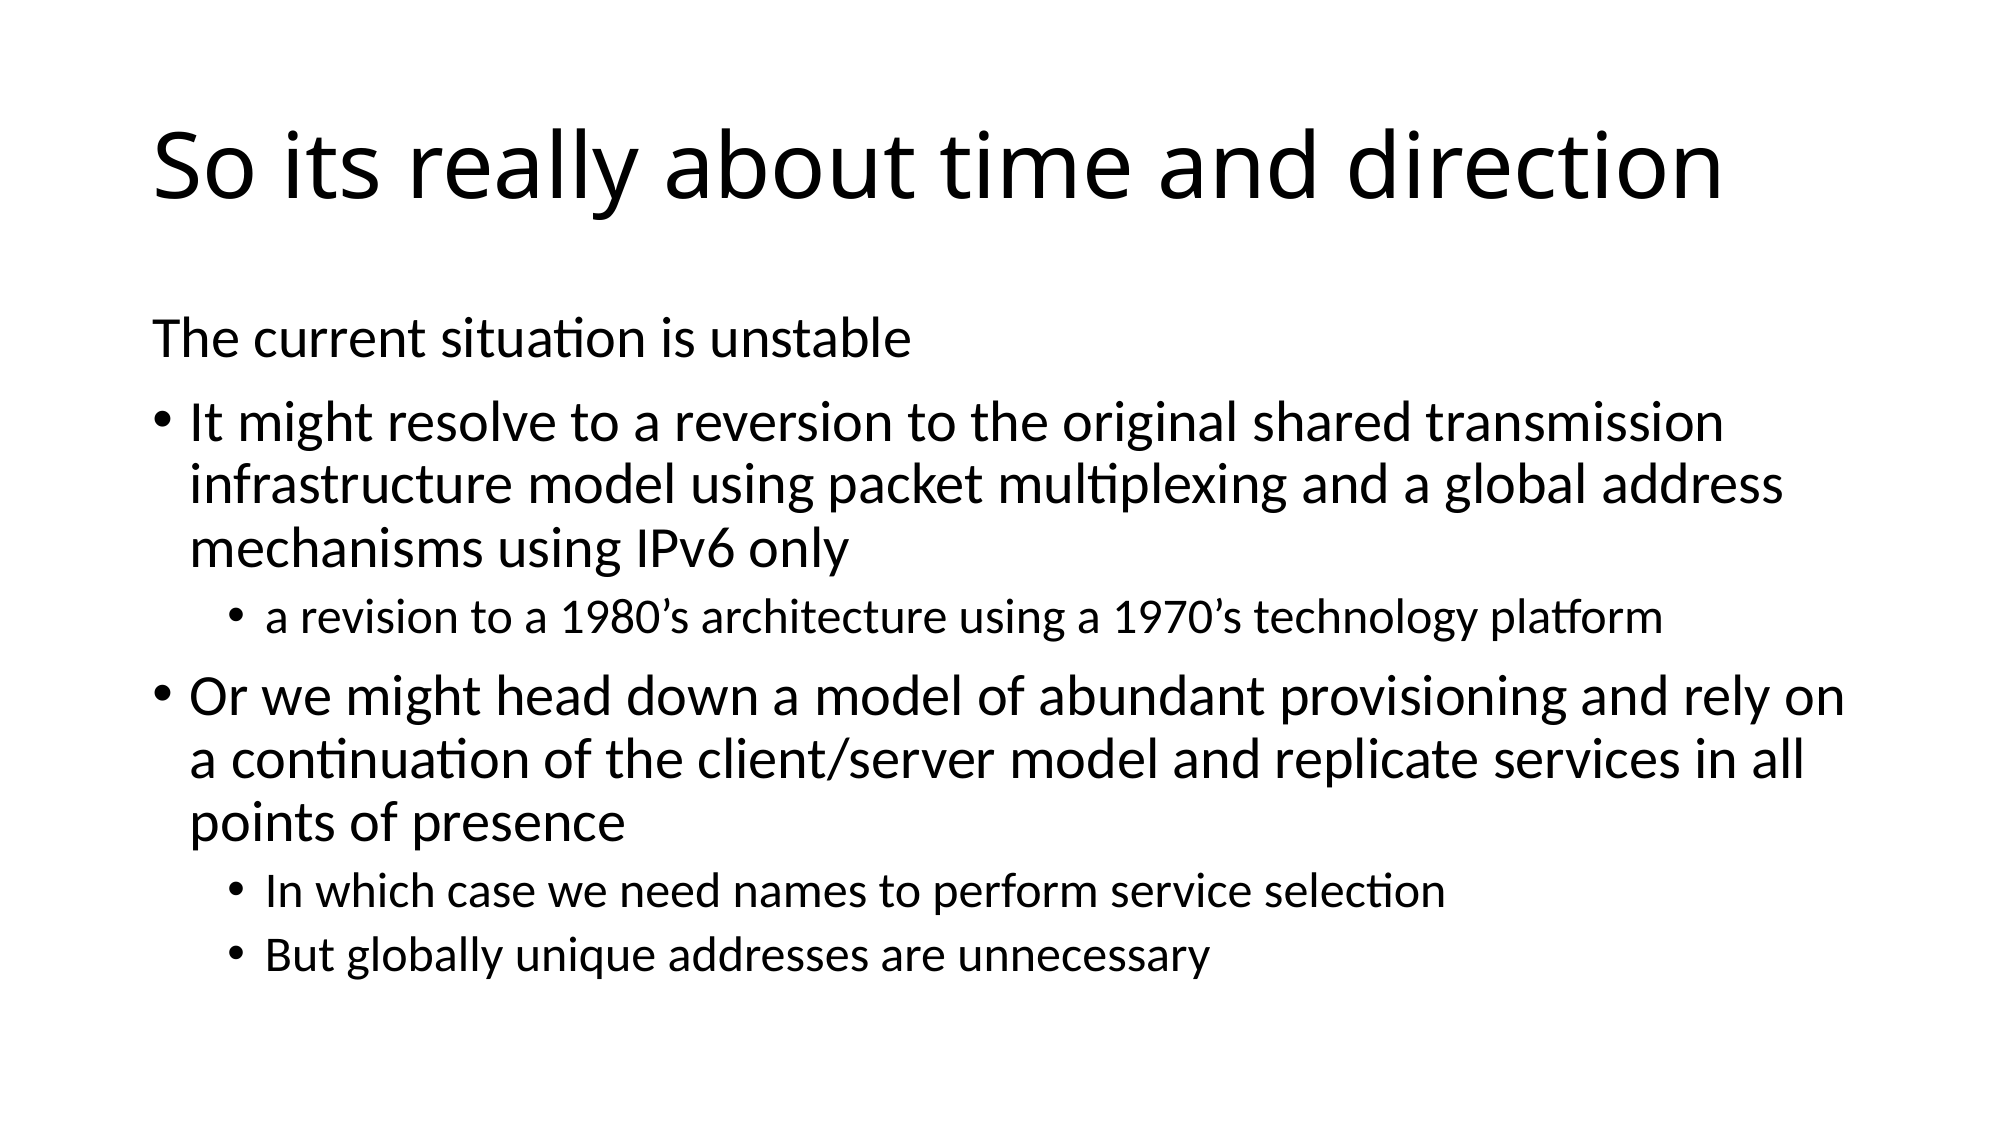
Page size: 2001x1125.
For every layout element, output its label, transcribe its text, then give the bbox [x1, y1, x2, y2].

title So its really about time and direction [137, 59, 1863, 278]
list The current situation is unstable It might resolve to a reversion to the original shared transmission infrastructure model using packet multiplexing and a global address mechanisms using IPv6 only a revision to a 1980’s architecture using a 1970’s technology platform Or we might head down a model of abundant provisioning and rely on a continuation of the client/server model and replicate services in all points of presence In which case we need names to perform service selection But globally unique addresses are unnecessary [137, 299, 1863, 1014]
